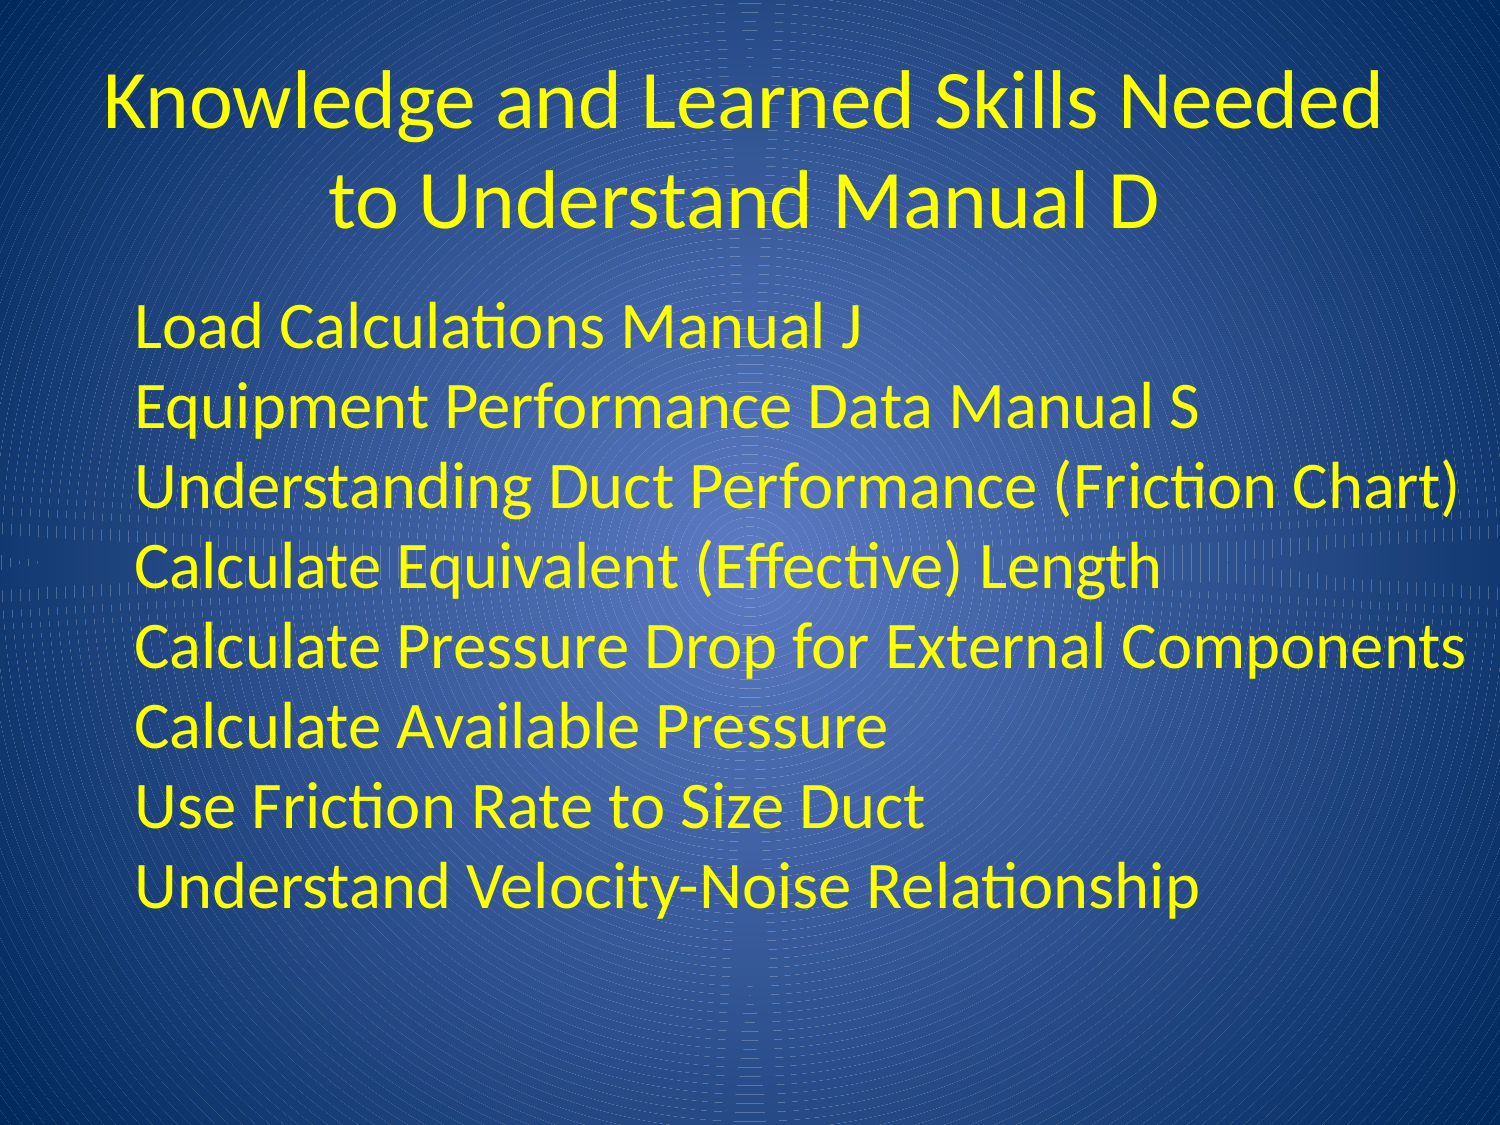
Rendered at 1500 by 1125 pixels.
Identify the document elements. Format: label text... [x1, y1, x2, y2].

text_box Knowledge and Learned Skills Needed to Understand Manual D [88, 37, 1419, 253]
text_box Load Calculations Manual J Equipment Performance Data Manual S Understanding Duct Performance (Friction Chart) Calculate Equivalent (Effective) Length Calculate Pressure Drop for External Components Calculate Available Pressure Use Friction Rate to Size Duct Understand Velocity-Noise Relationship [119, 274, 1484, 930]
